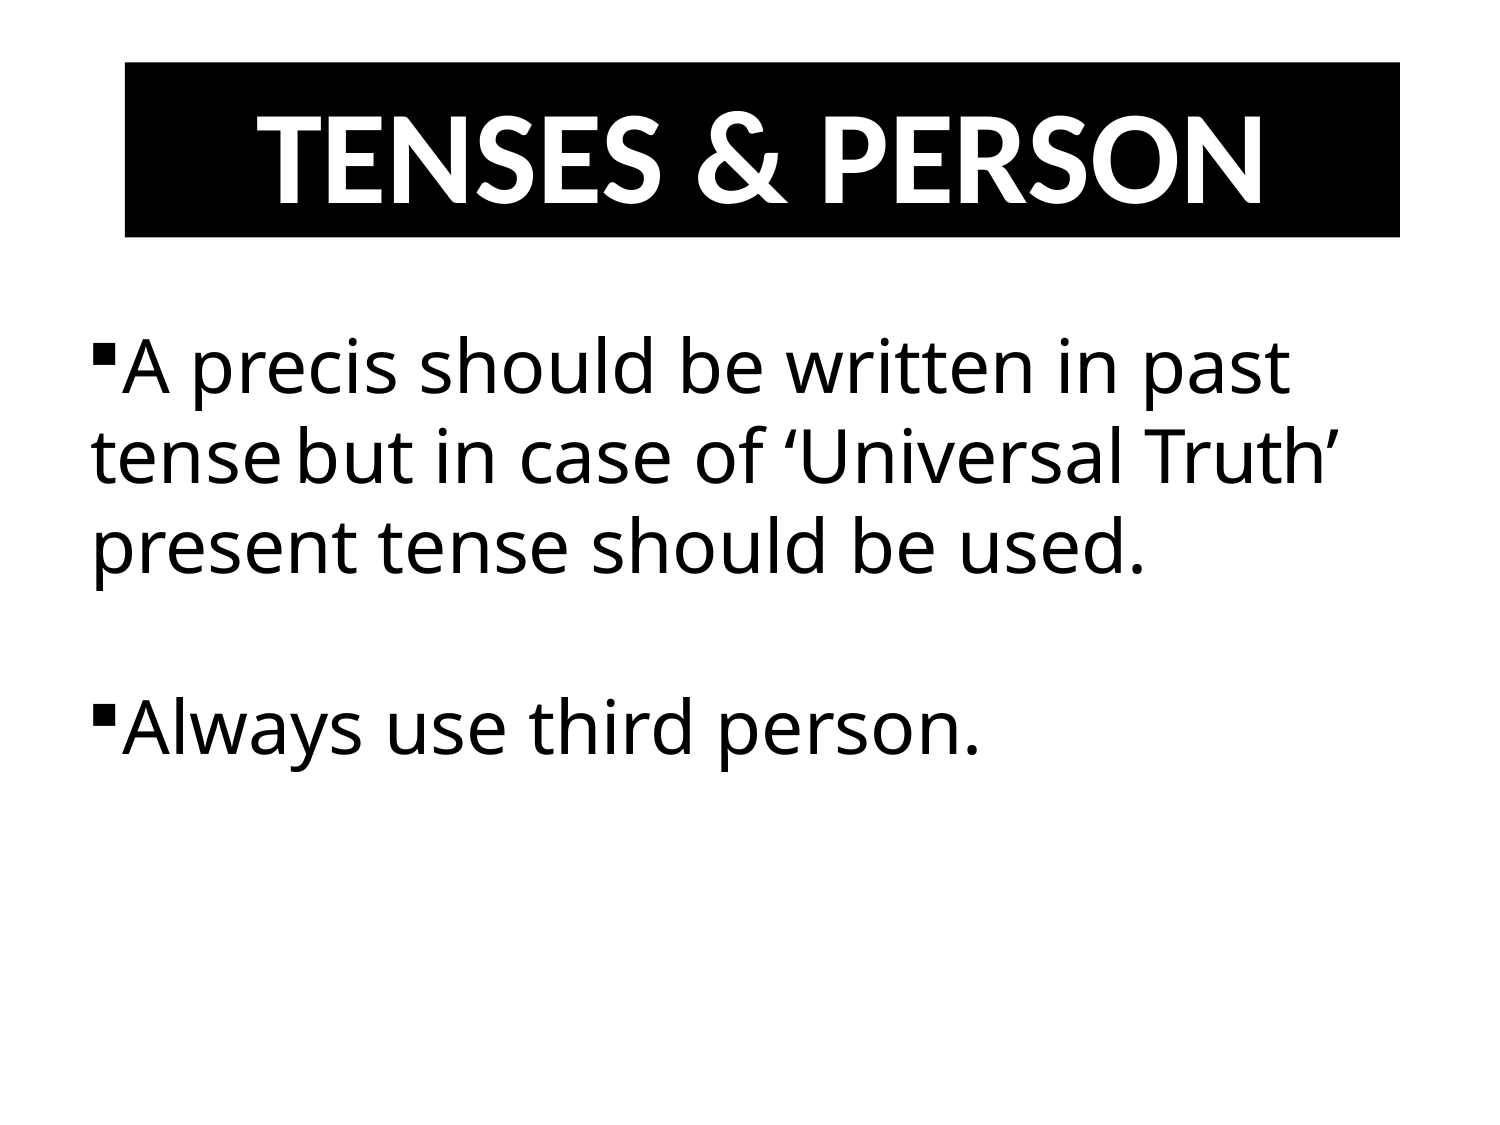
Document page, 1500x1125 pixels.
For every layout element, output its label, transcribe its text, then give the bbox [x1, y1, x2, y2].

text_box TENSES & PERSON [124, 62, 1400, 238]
text_box A precis should be written in past tense but in case of ‘Universal Truth’ present tense should be used. Always use third person. [87, 316, 1363, 770]
